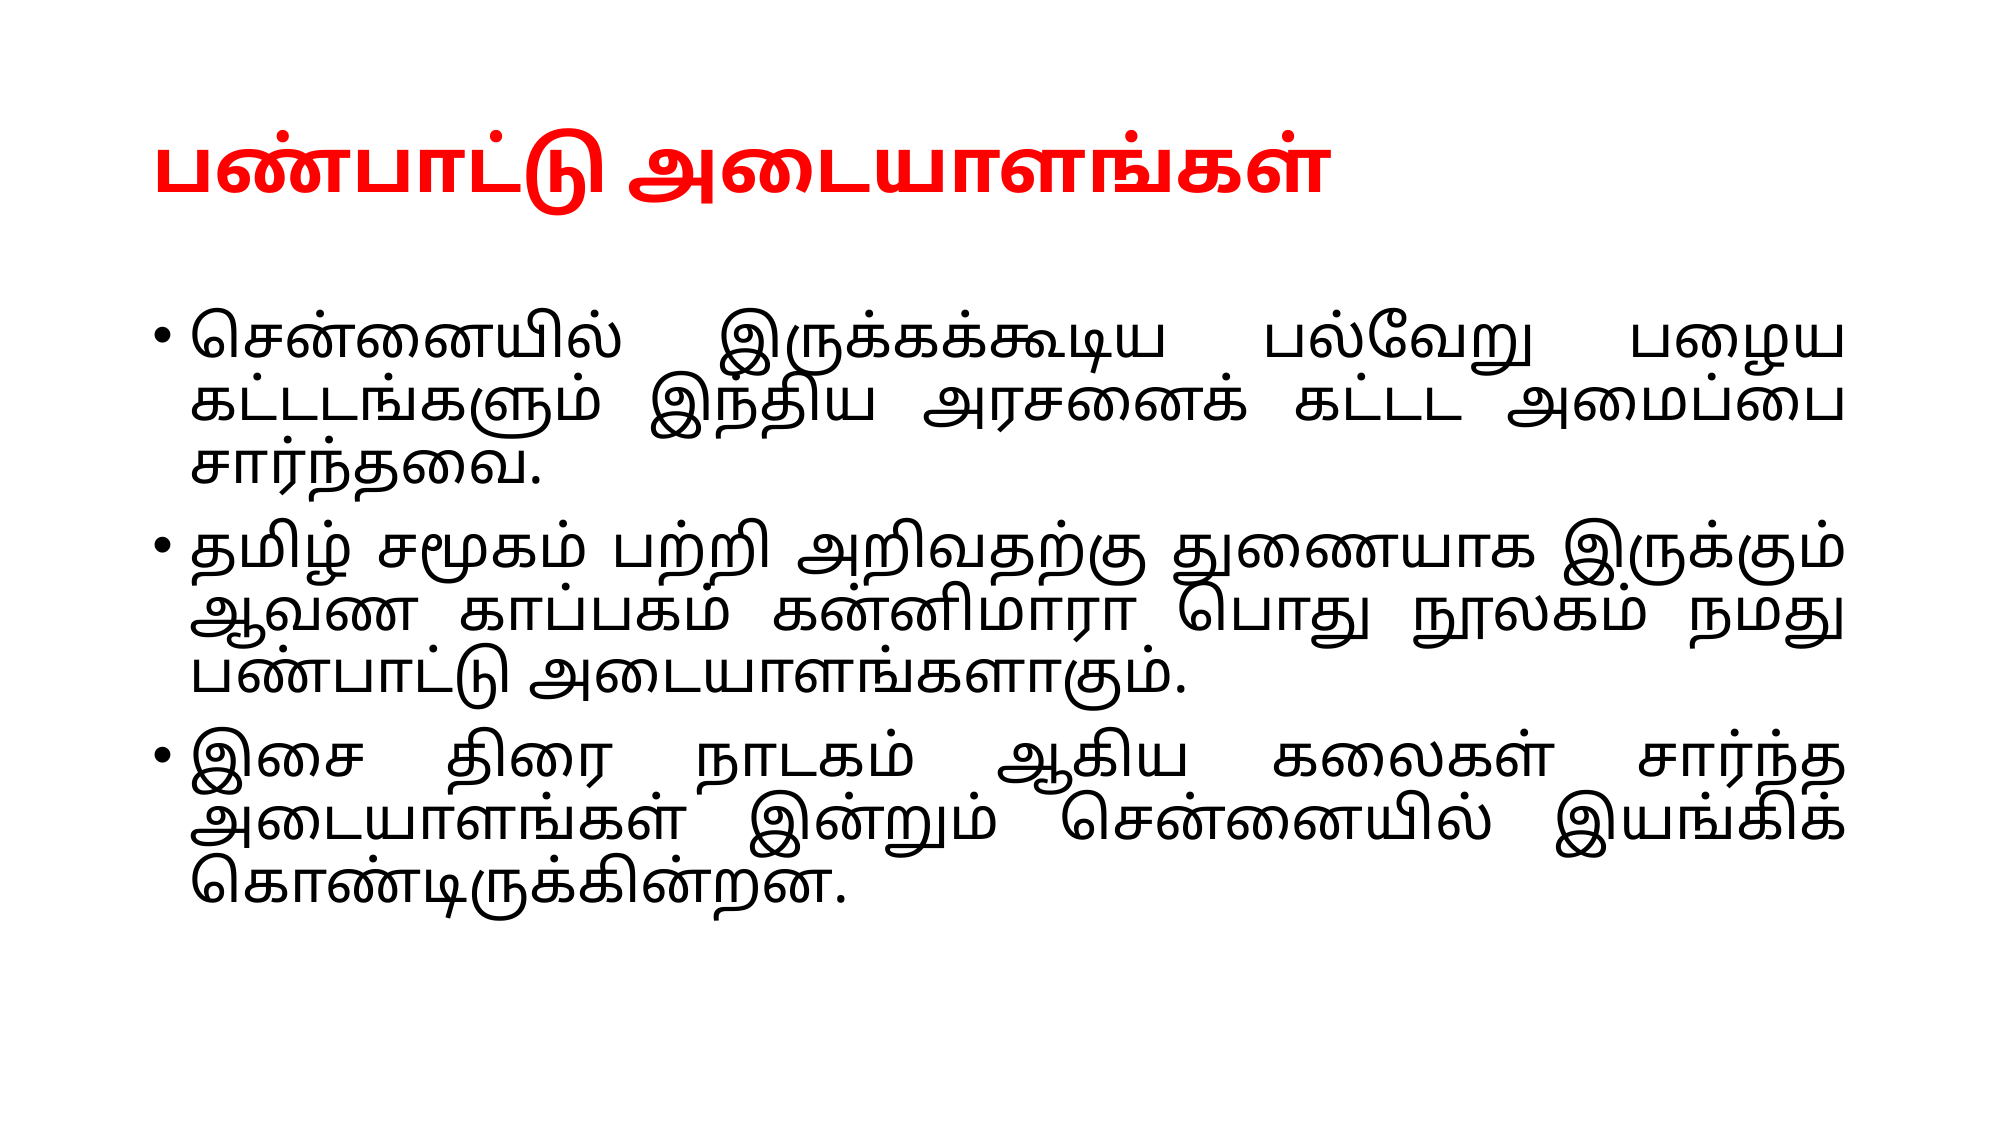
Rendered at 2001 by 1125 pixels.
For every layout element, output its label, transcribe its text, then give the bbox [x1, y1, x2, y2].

title பண்பாட்டு அடையாளங்கள் [137, 59, 1863, 278]
list சென்னையில் இருக்கக்கூடிய பல்வேறு பழைய கட்டடங்களும் இந்திய அரசனைக் கட்டட அமைப்பை சார்ந்தவை. தமிழ் சமூகம் பற்றி அறிவதற்கு துணையாக இருக்கும் ஆவண காப்பகம் கன்னிமாரா பொது நூலகம் நமது பண்பாட்டு அடையாளங்களாகும். இசை திரை நாடகம் ஆகிய கலைகள் சார்ந்த அடையாளங்கள் இன்றும் சென்னையில் இயங்கிக் கொண்டிருக்கின்றன. [137, 299, 1863, 1014]
